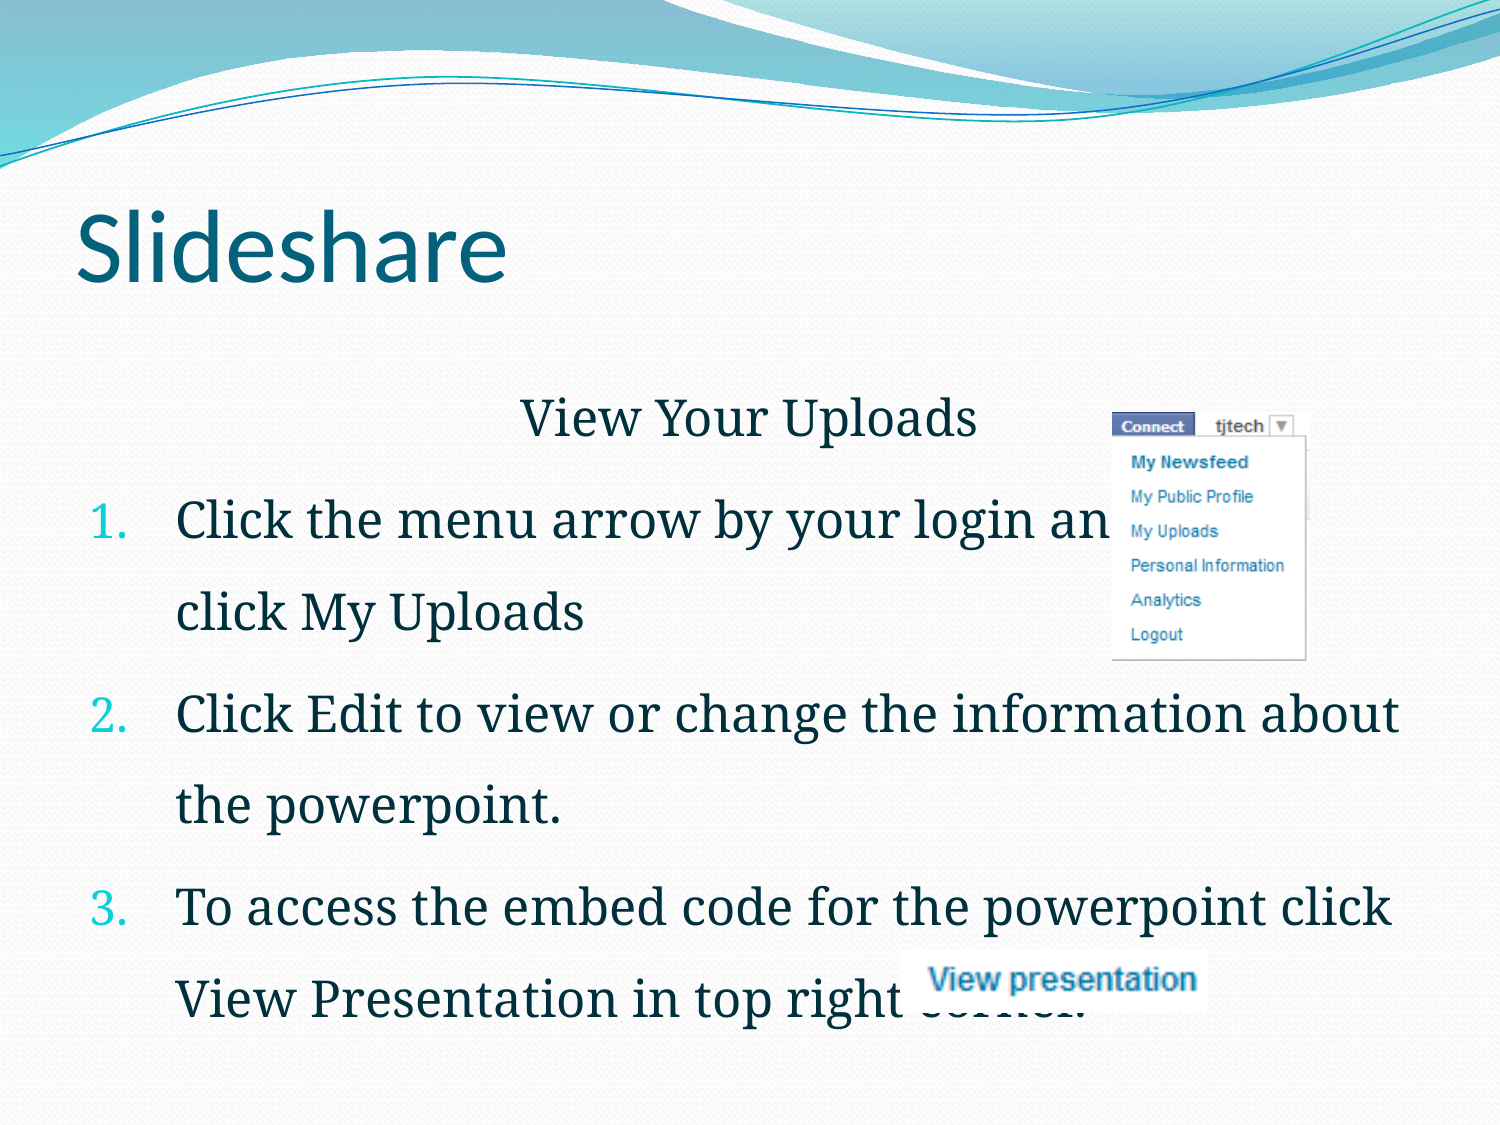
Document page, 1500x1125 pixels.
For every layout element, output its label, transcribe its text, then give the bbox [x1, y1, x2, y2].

list View Your Uploads Click the menu arrow by your login and click My Uploads Click Edit to view or change the information about the powerpoint. To access the embed code for the powerpoint click View Presentation in top right corner. [75, 317, 1425, 1038]
title Slideshare [75, 115, 1425, 303]
picture [899, 949, 1208, 1013]
picture [1112, 412, 1310, 662]
